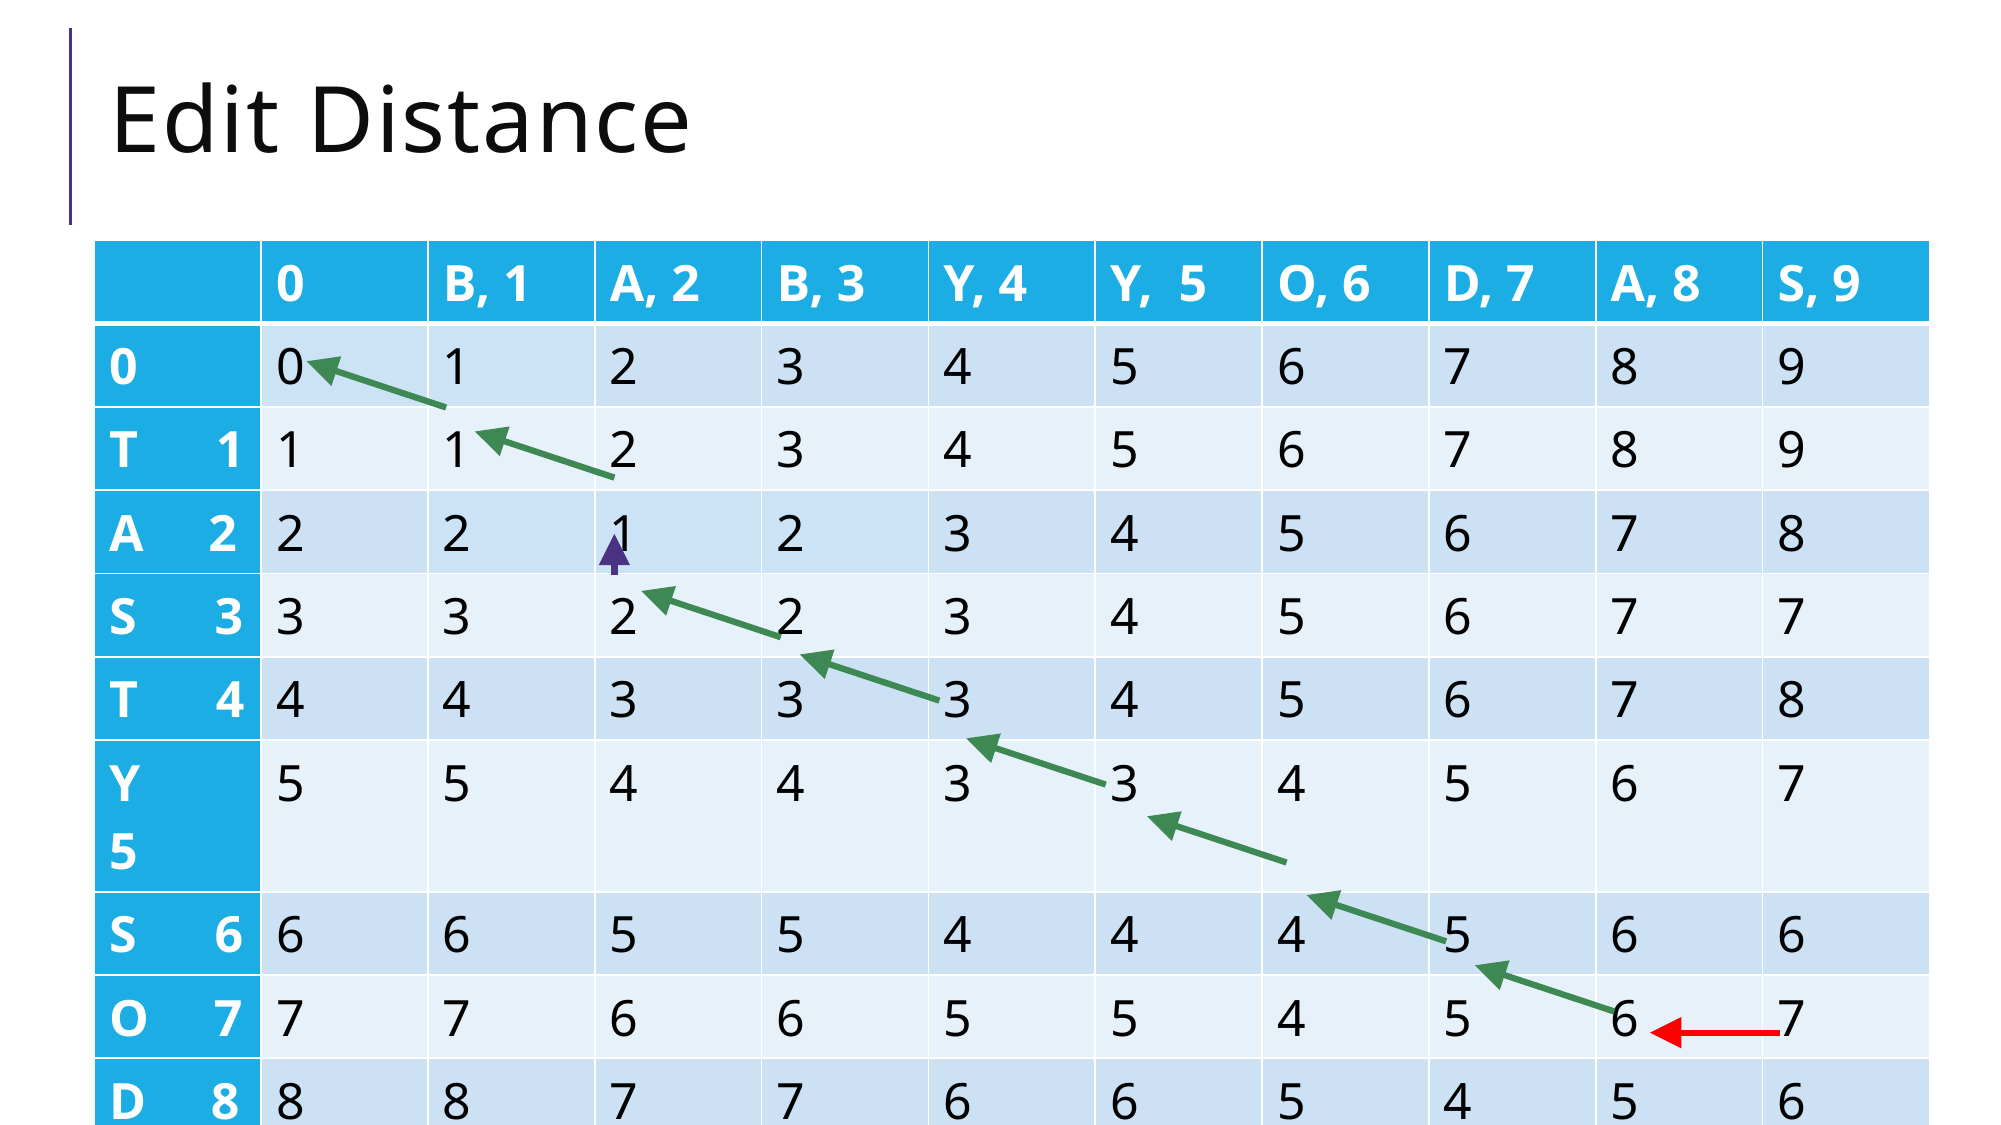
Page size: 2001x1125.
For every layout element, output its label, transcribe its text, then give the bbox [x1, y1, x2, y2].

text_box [966, 738, 1106, 785]
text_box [1474, 965, 1615, 1012]
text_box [799, 654, 940, 701]
title Edit Distance [94, 43, 1930, 210]
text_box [1146, 815, 1287, 863]
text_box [1306, 894, 1447, 942]
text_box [474, 431, 615, 478]
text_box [641, 590, 781, 638]
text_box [306, 361, 447, 408]
